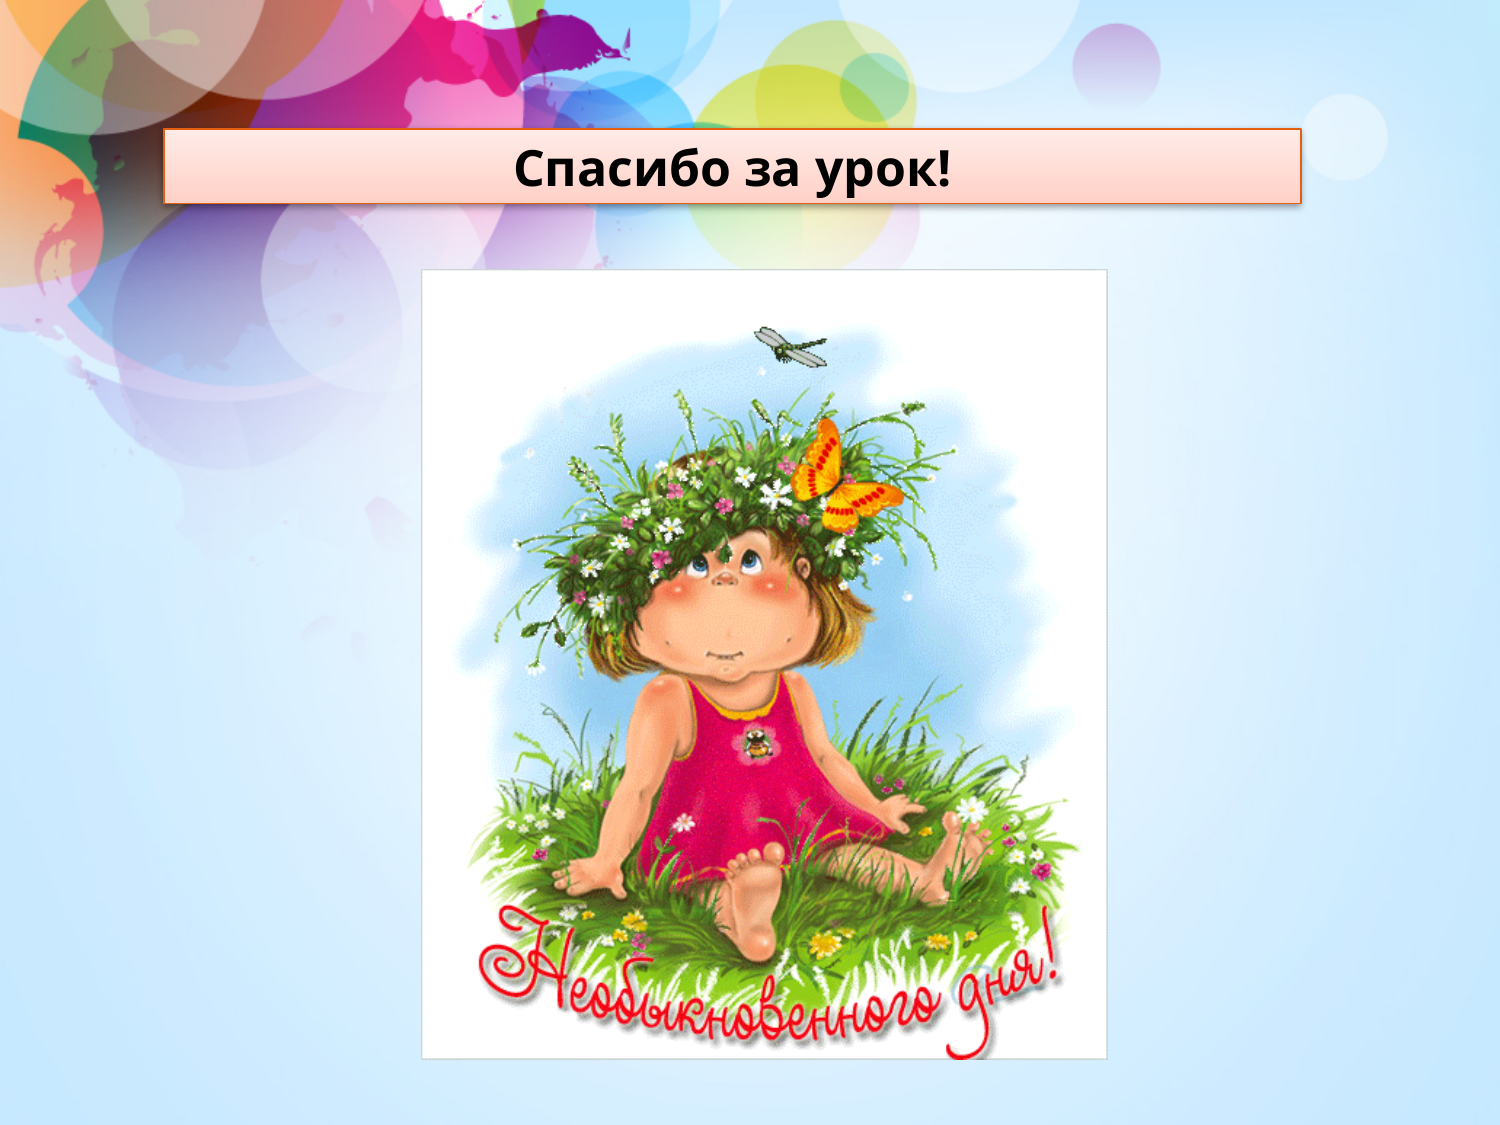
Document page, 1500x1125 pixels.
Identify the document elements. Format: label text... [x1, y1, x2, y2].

text_box Спасибо за урок! [163, 128, 1302, 204]
picture [0, 0, 1500, 1125]
